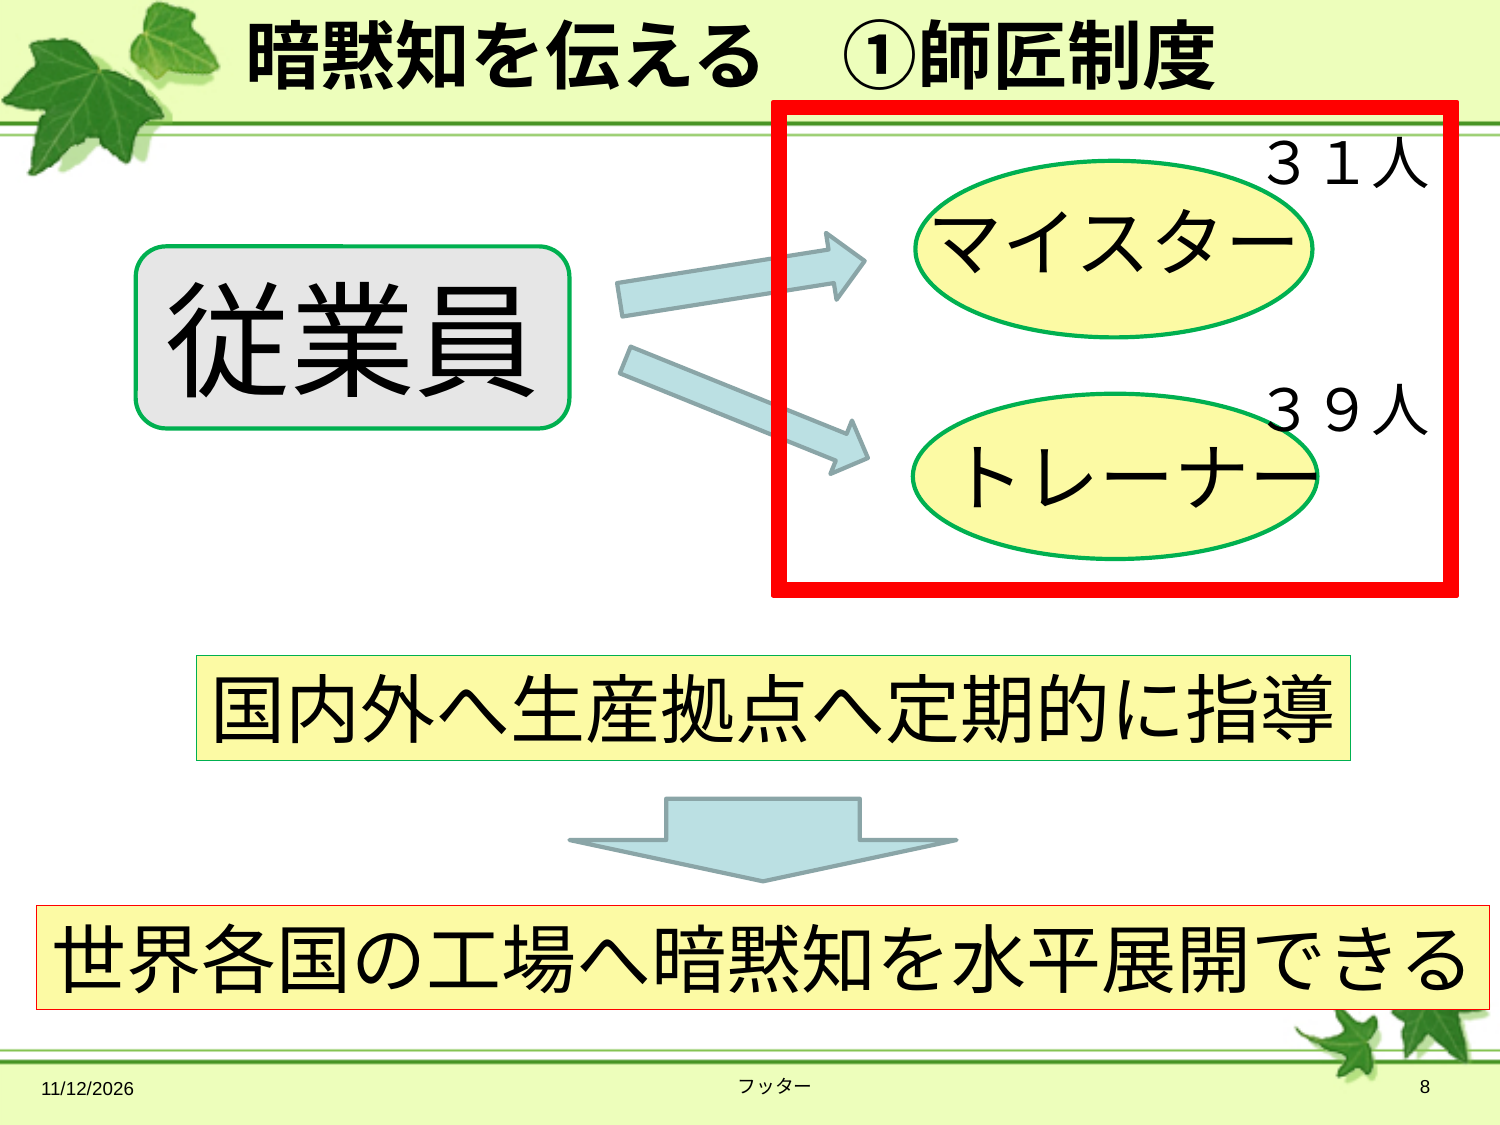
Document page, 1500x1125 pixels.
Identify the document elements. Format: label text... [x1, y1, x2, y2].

footer フッター [287, 1069, 1263, 1107]
slide_number 8 [1387, 1074, 1463, 1098]
title 暗黙知を伝える ①師匠制度 [230, 30, 1456, 106]
text_box 従業員 [133, 244, 572, 431]
text_box 国内外へ生産拠点へ定期的に指導 [196, 655, 1351, 761]
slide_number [26, 1069, 276, 1107]
text_box [771, 100, 1459, 598]
text_box [567, 796, 959, 884]
text_box 世界各国の工場へ暗黙知を水平展開できる [36, 905, 1490, 1010]
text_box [615, 118, 1428, 560]
picture [0, 0, 1500, 1125]
